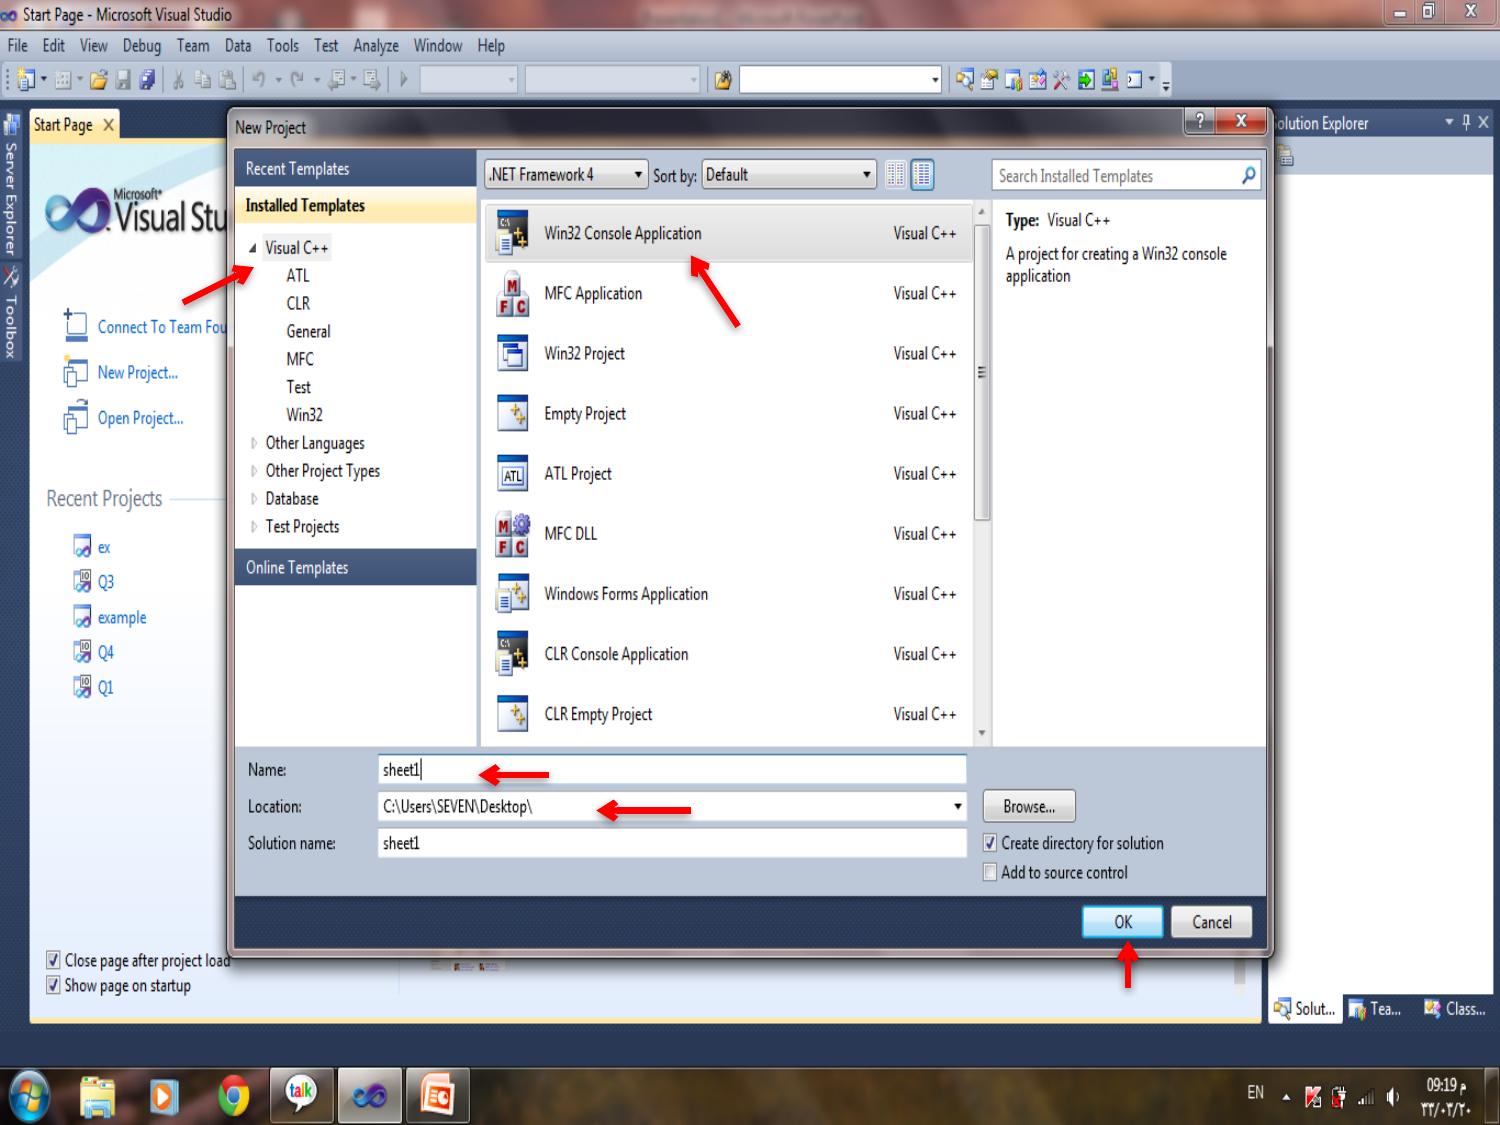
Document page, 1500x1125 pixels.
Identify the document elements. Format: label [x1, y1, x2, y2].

text_box [182, 266, 255, 303]
picture [0, 0, 1500, 1125]
text_box [690, 255, 739, 327]
